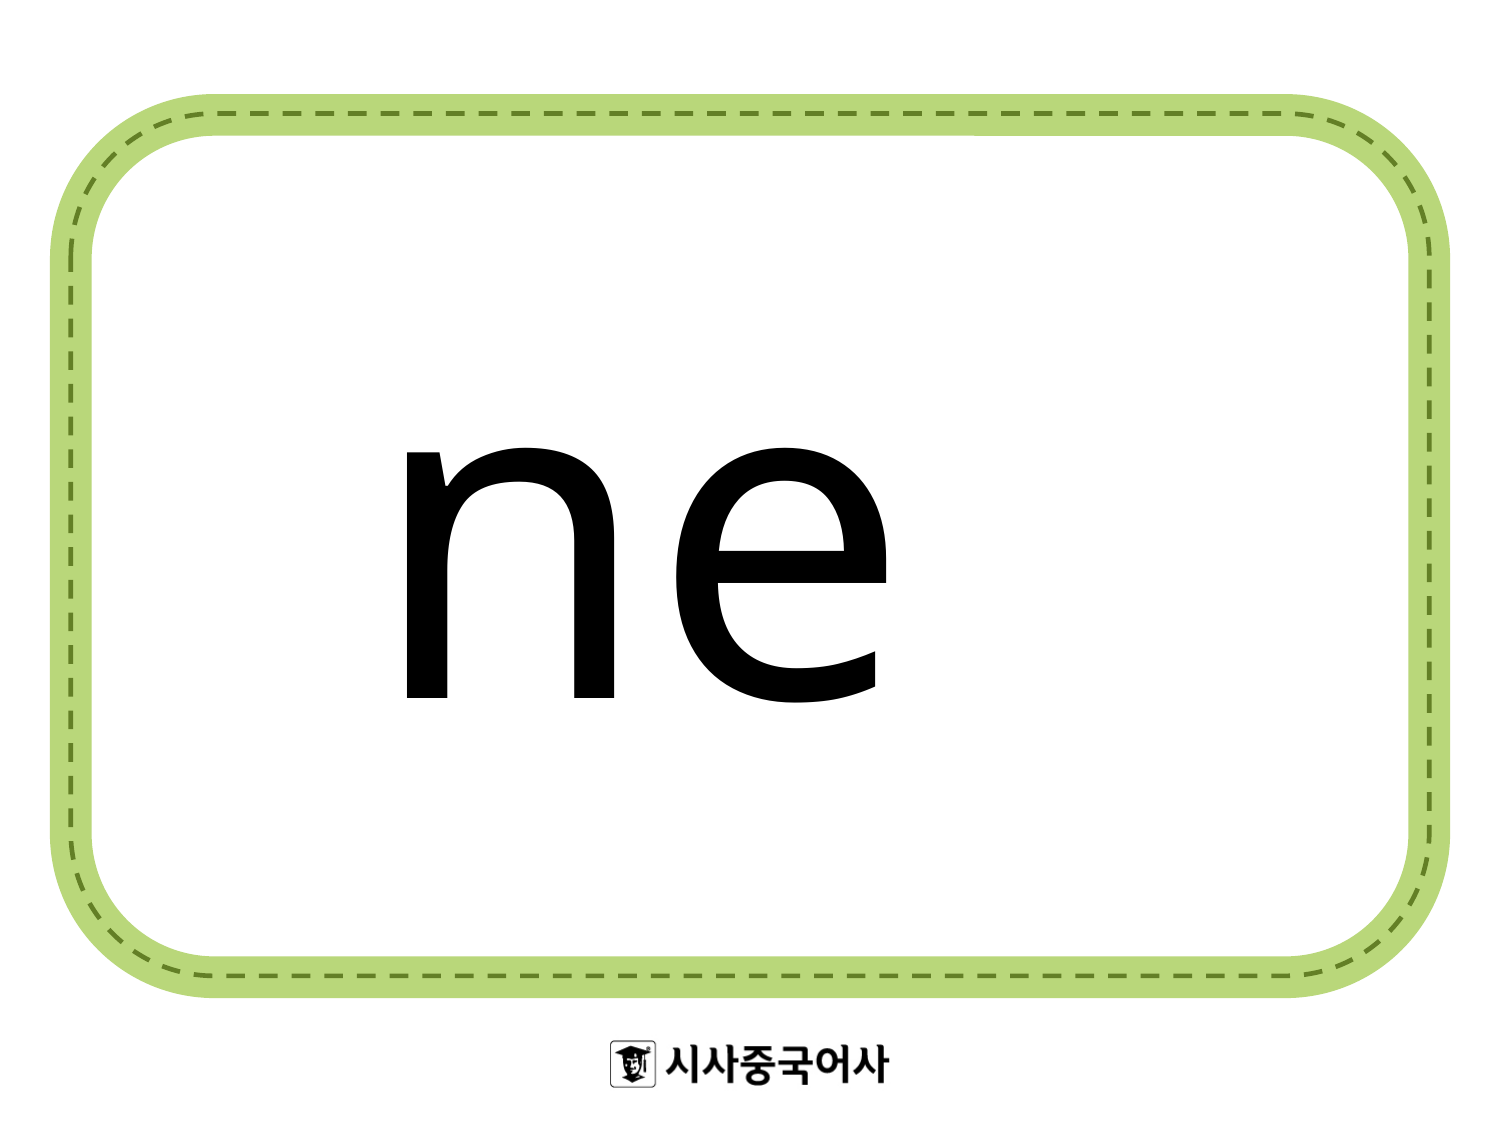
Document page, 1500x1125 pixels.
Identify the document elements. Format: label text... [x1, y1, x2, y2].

text_box ne [145, 189, 1354, 853]
picture [602, 1034, 898, 1094]
